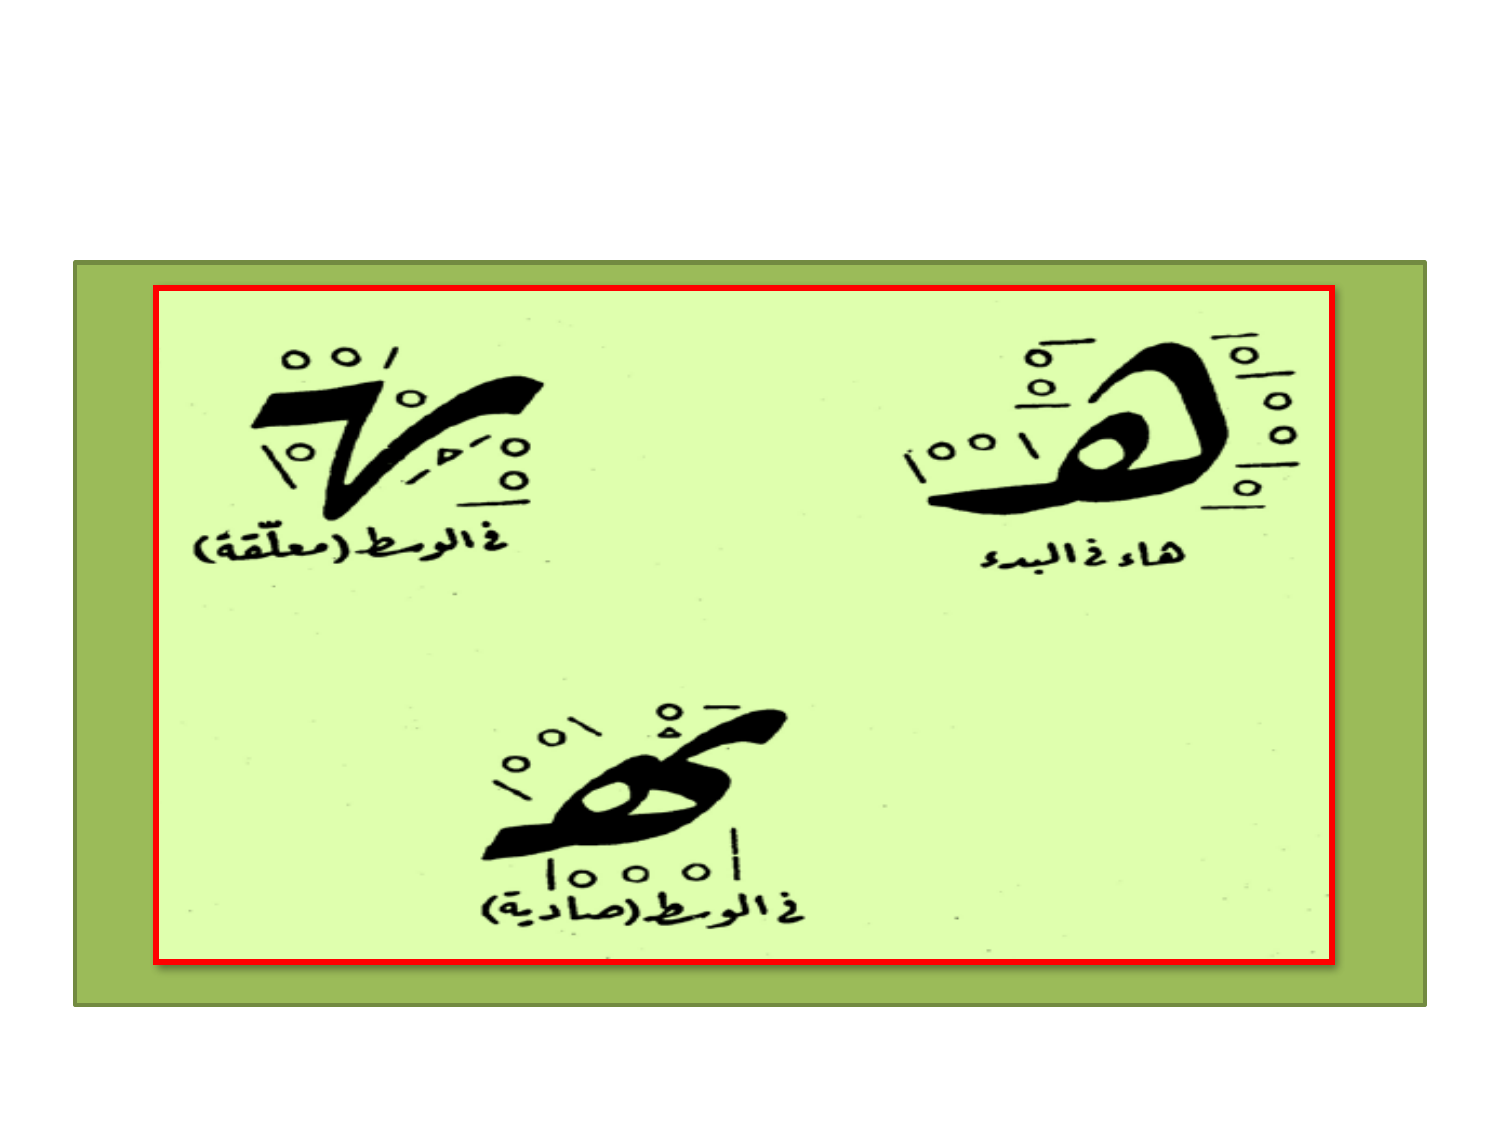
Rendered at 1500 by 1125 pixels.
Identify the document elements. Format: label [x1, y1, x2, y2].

list [73, 260, 1427, 1007]
picture [159, 290, 1329, 960]
